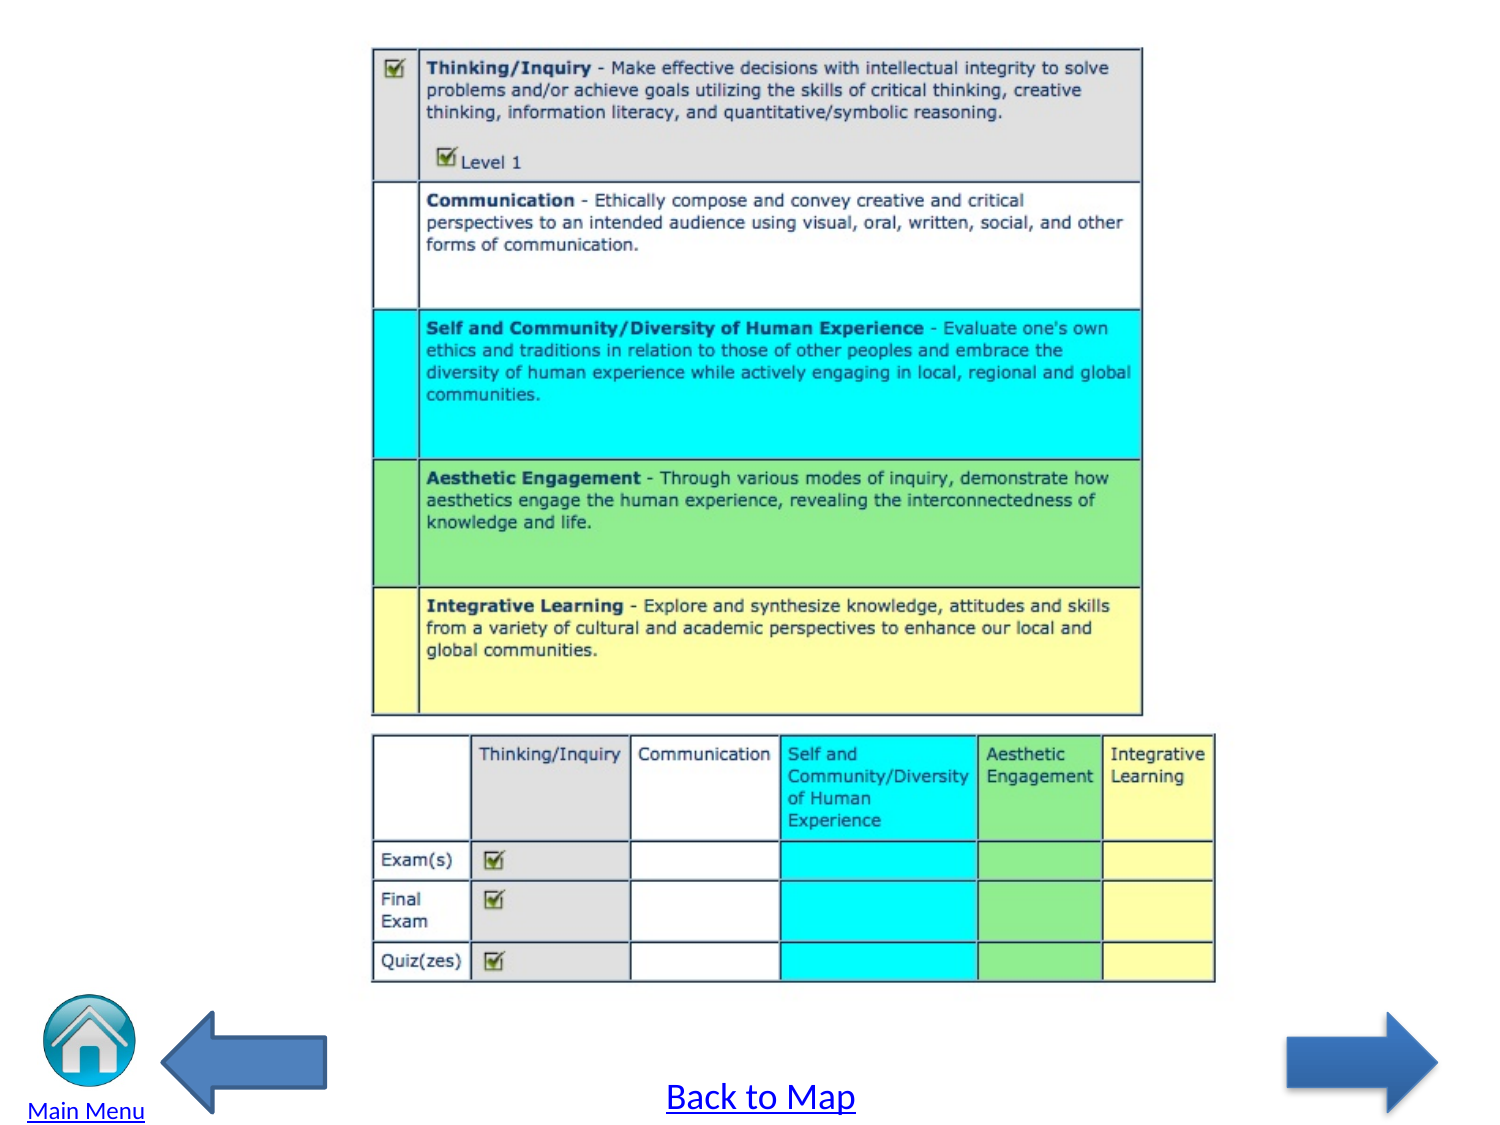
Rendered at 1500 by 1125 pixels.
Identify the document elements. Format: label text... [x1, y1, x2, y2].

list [324, 16, 1246, 1006]
picture [37, 987, 141, 1091]
text_box Back to Map [651, 1064, 871, 1125]
